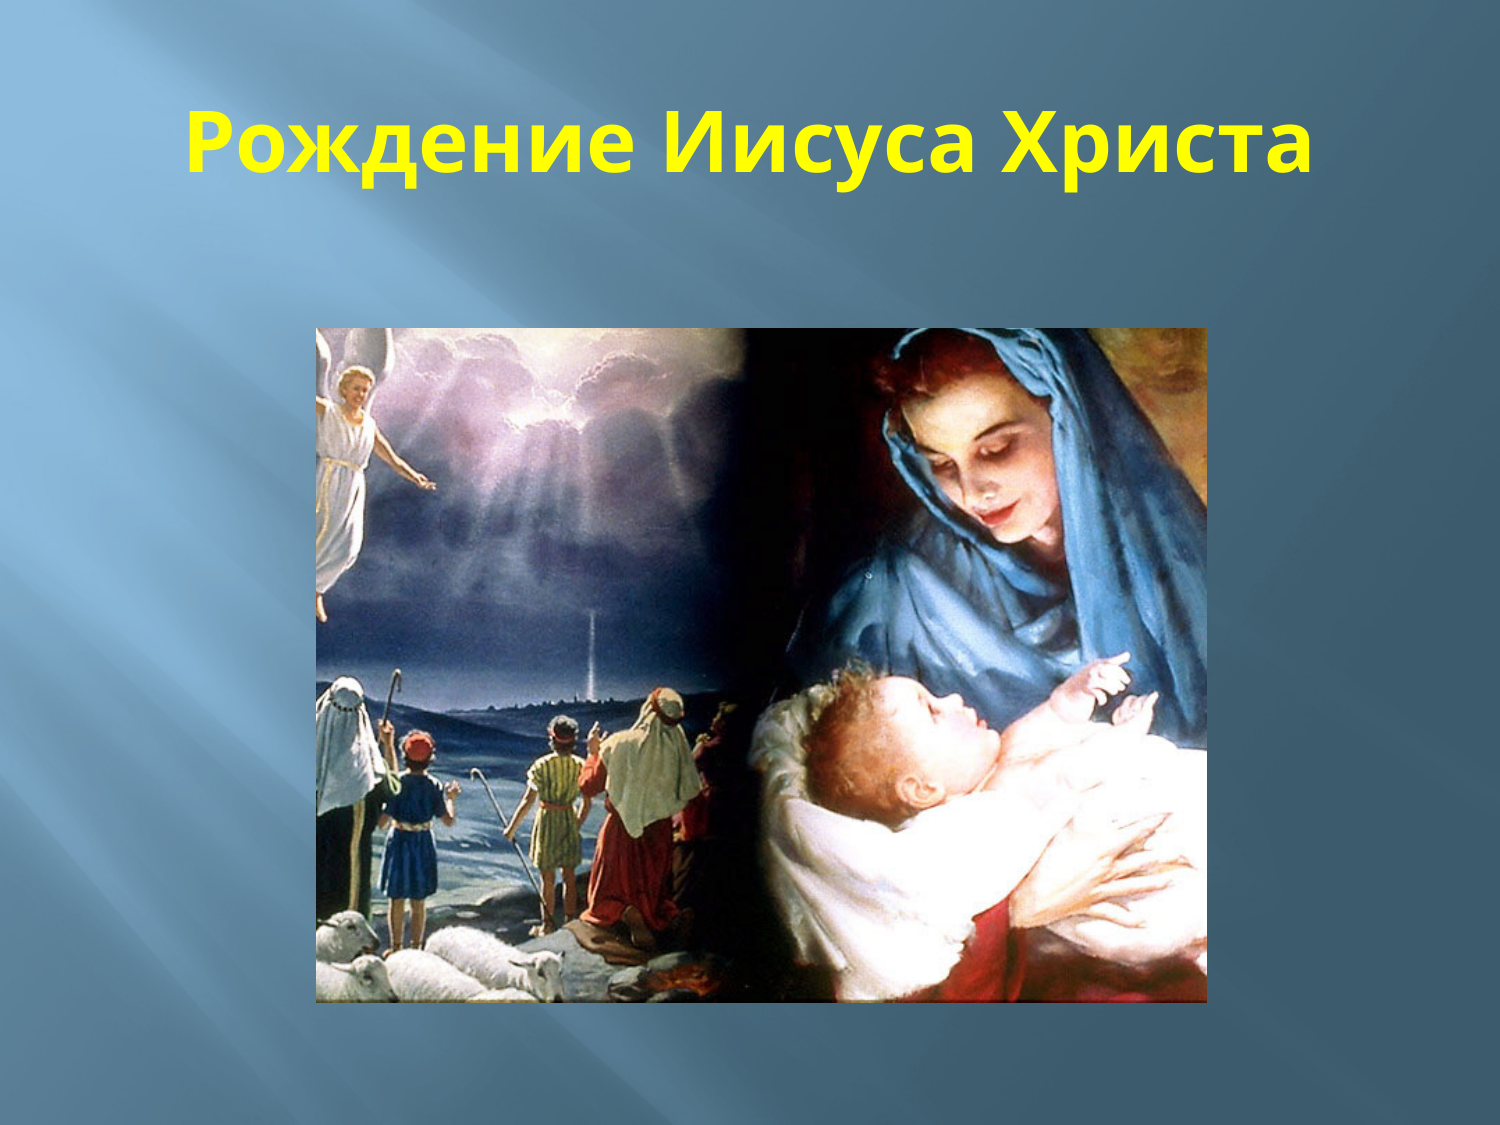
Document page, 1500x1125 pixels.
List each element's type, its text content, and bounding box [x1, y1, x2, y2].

title Рождение Иисуса Христа [75, 45, 1425, 233]
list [316, 327, 1208, 1004]
